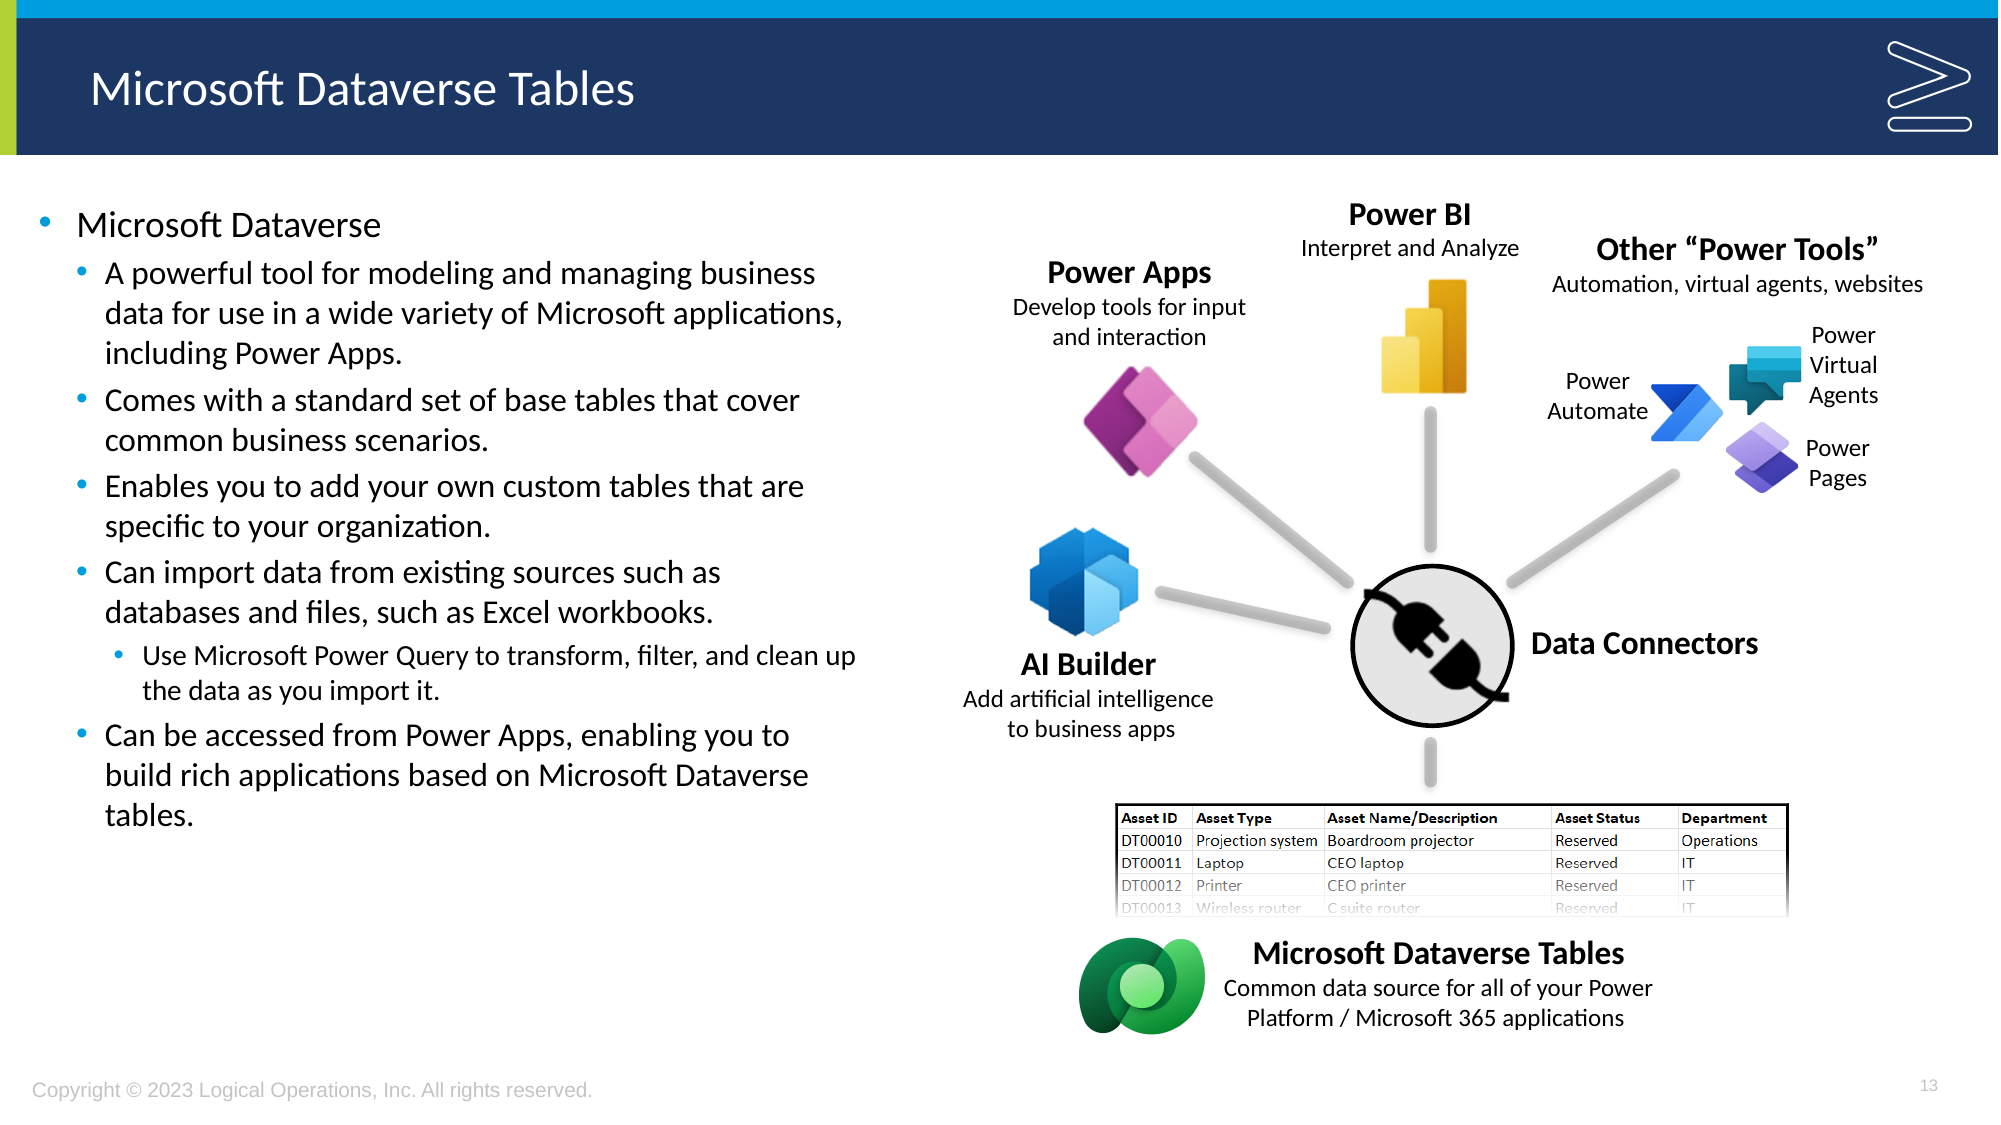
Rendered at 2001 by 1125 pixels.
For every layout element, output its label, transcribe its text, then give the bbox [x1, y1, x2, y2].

picture [0, 0, 74, 155]
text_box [1115, 803, 1790, 919]
text_box Power Apps Develop tools for input and interaction [967, 242, 1293, 358]
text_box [1310, 565, 1543, 726]
picture [1850, 19, 1998, 155]
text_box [1194, 457, 1349, 583]
picture [1016, 526, 1145, 638]
slide_number 13 [1486, 1054, 1954, 1115]
text_box Microsoft Dataverse Tables Common data source for all of your Power Platform / Microsoft 365 applications [1208, 927, 1690, 1039]
picture [1360, 266, 1484, 408]
text_box Data Connectors [1547, 613, 1818, 669]
list Microsoft Dataverse A powerful tool for modeling and managing business data for use in a wide variety of Microsoft applications, including Power Apps. Comes with a standard set of base tables that cover common business scenarios. Enables you to add your own custom tables that are specific to your organization. Can import data from existing sources such as databases and files, such as Excel workbooks. Use Microsoft Power Query to transform, filter, and clean up the data as you import it. Can be accessed from Power Apps, enabling you to build rich applications based on Microsoft Dataverse tables. [23, 192, 875, 1037]
picture [1071, 354, 1206, 487]
title Microsoft Dataverse Tables [74, 16, 1850, 155]
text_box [1516, 219, 1954, 500]
text_box AI Builder Add artificial intelligence to business apps [945, 635, 1232, 750]
text_box Power BI Interpret and Analyze [1195, 184, 1626, 270]
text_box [1512, 474, 1675, 583]
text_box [1160, 591, 1326, 629]
picture [1079, 923, 1205, 1049]
